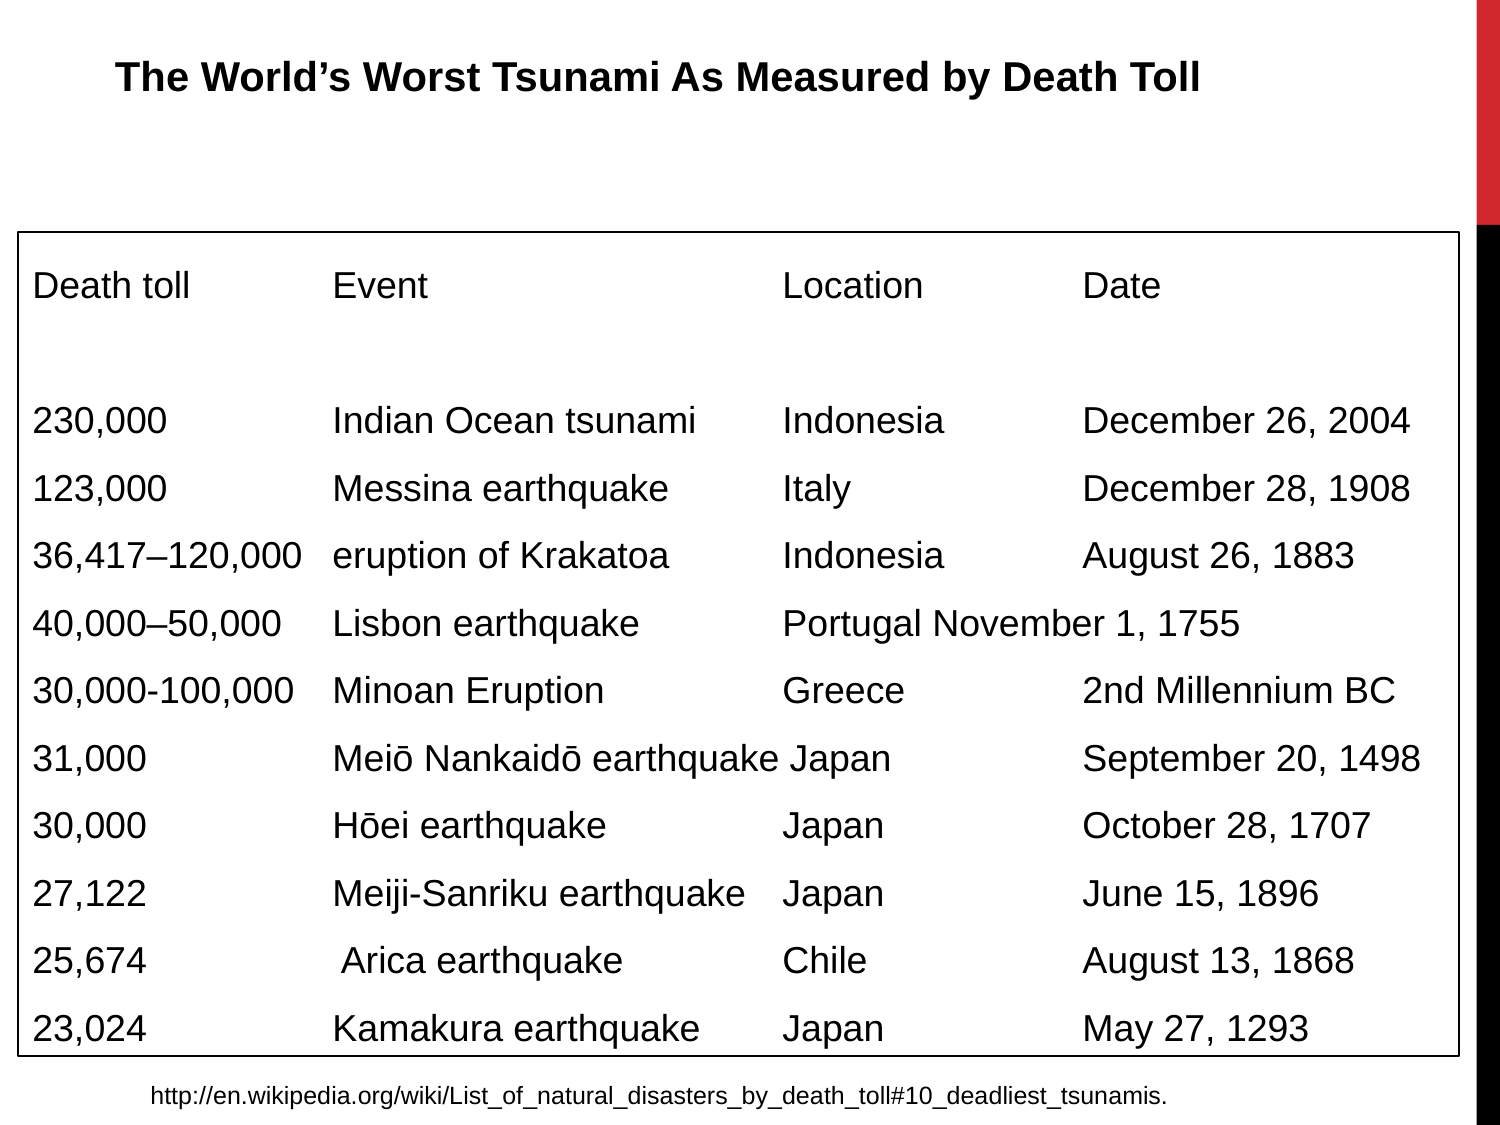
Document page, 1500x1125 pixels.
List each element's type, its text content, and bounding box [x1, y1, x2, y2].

text_box Death toll Event Location Date 230,000 Indian Ocean tsunami Indonesia December 26, 2004 123,000 Messina earthquake Italy December 28, 1908 36,417–120,000 eruption of Krakatoa Indonesia August 26, 1883 40,000–50,000 Lisbon earthquake Portugal November 1, 1755 30,000-100,000 Minoan Eruption Greece 2nd Millennium BC 31,000 Meiō Nankaidō earthquake Japan September 20, 1498 30,000 Hōei earthquake Japan October 28, 1707 27,122 Meiji-Sanriku earthquake Japan June 15, 1896 25,674 Arica earthquake Chile August 13, 1868 23,024 Kamakura earthquake Japan May 27, 1293 [17, 231, 1459, 1057]
text_box The World’s Worst Tsunami As Measured by Death Toll [100, 42, 1424, 108]
text_box http://en.wikipedia.org/wiki/List_of_natural_disasters_by_death_toll#10_deadliest_tsunamis. [135, 1072, 1247, 1117]
